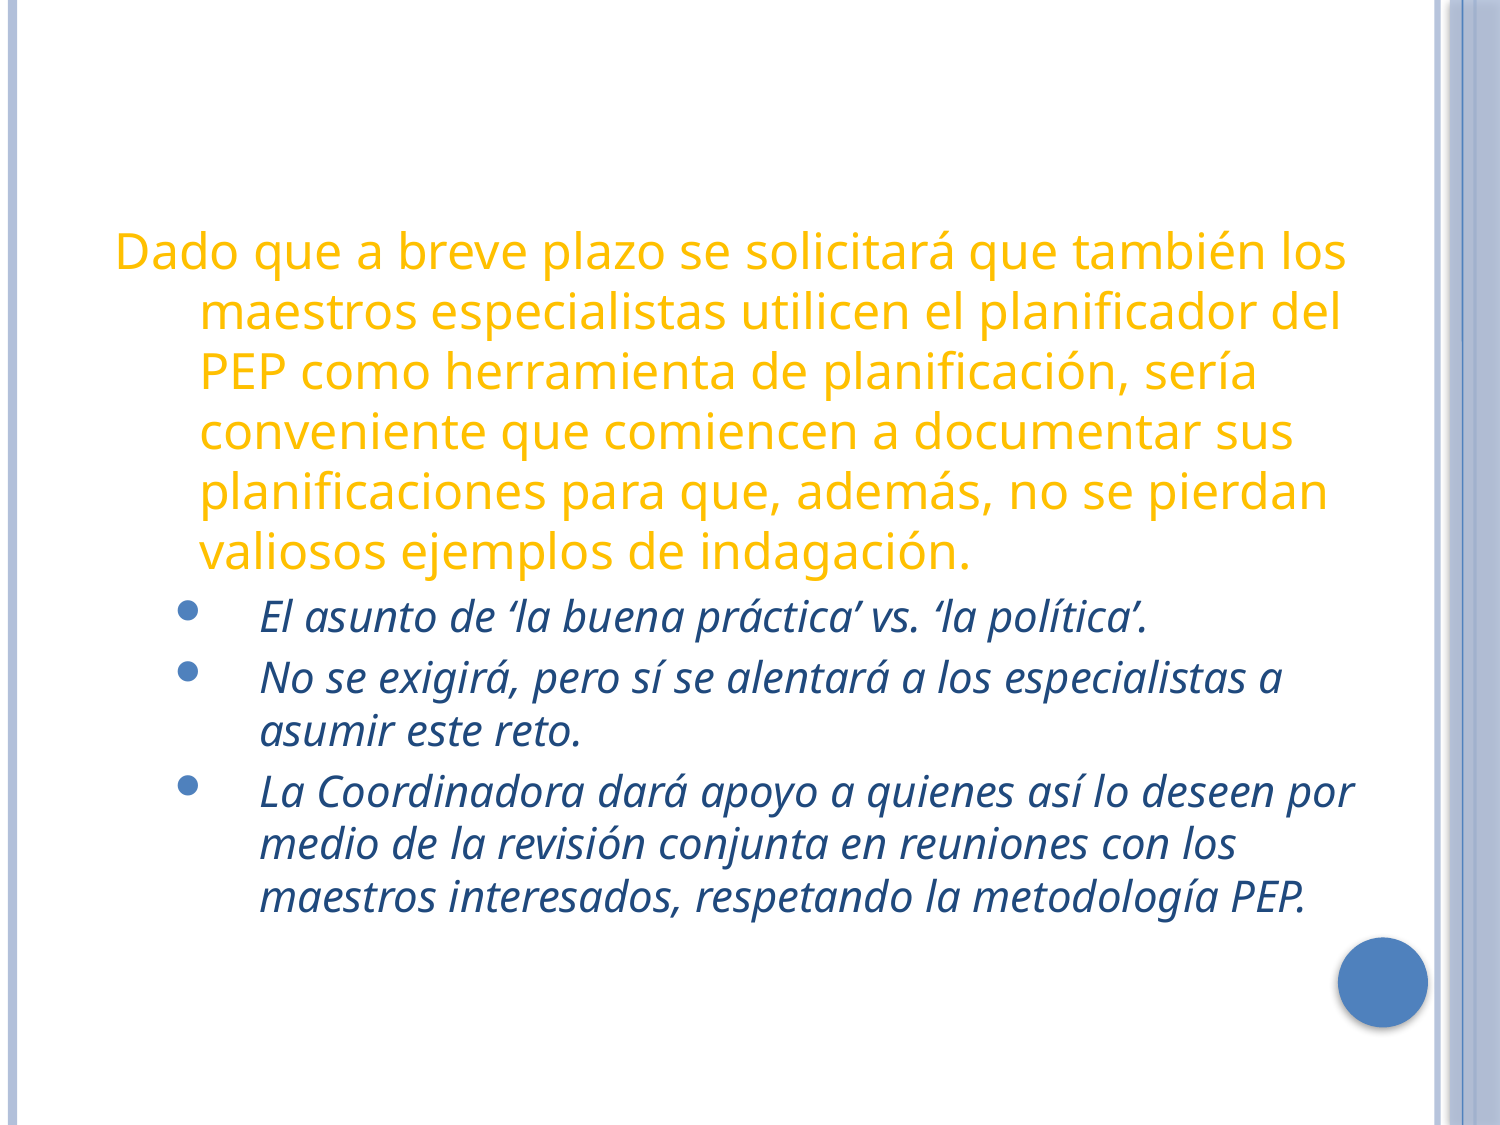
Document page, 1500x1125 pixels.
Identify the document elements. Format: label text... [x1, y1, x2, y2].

list Dado que a breve plazo se solicitará que también los maestros especialistas utilicen el planificador del PEP como herramienta de planificación, sería conveniente que comiencen a documentar sus planificaciones para que, además, no se pierdan valiosos ejemplos de indagación. El asunto de ‘la buena práctica’ vs. ‘la política’. No se exigirá, pero sí se alentará a los especialistas a asumir este reto. La Coordinadora dará apoyo a quienes así lo deseen por medio de la revisión conjunta en reuniones con los maestros interesados, respetando la metodología PEP. [99, 212, 1413, 1025]
